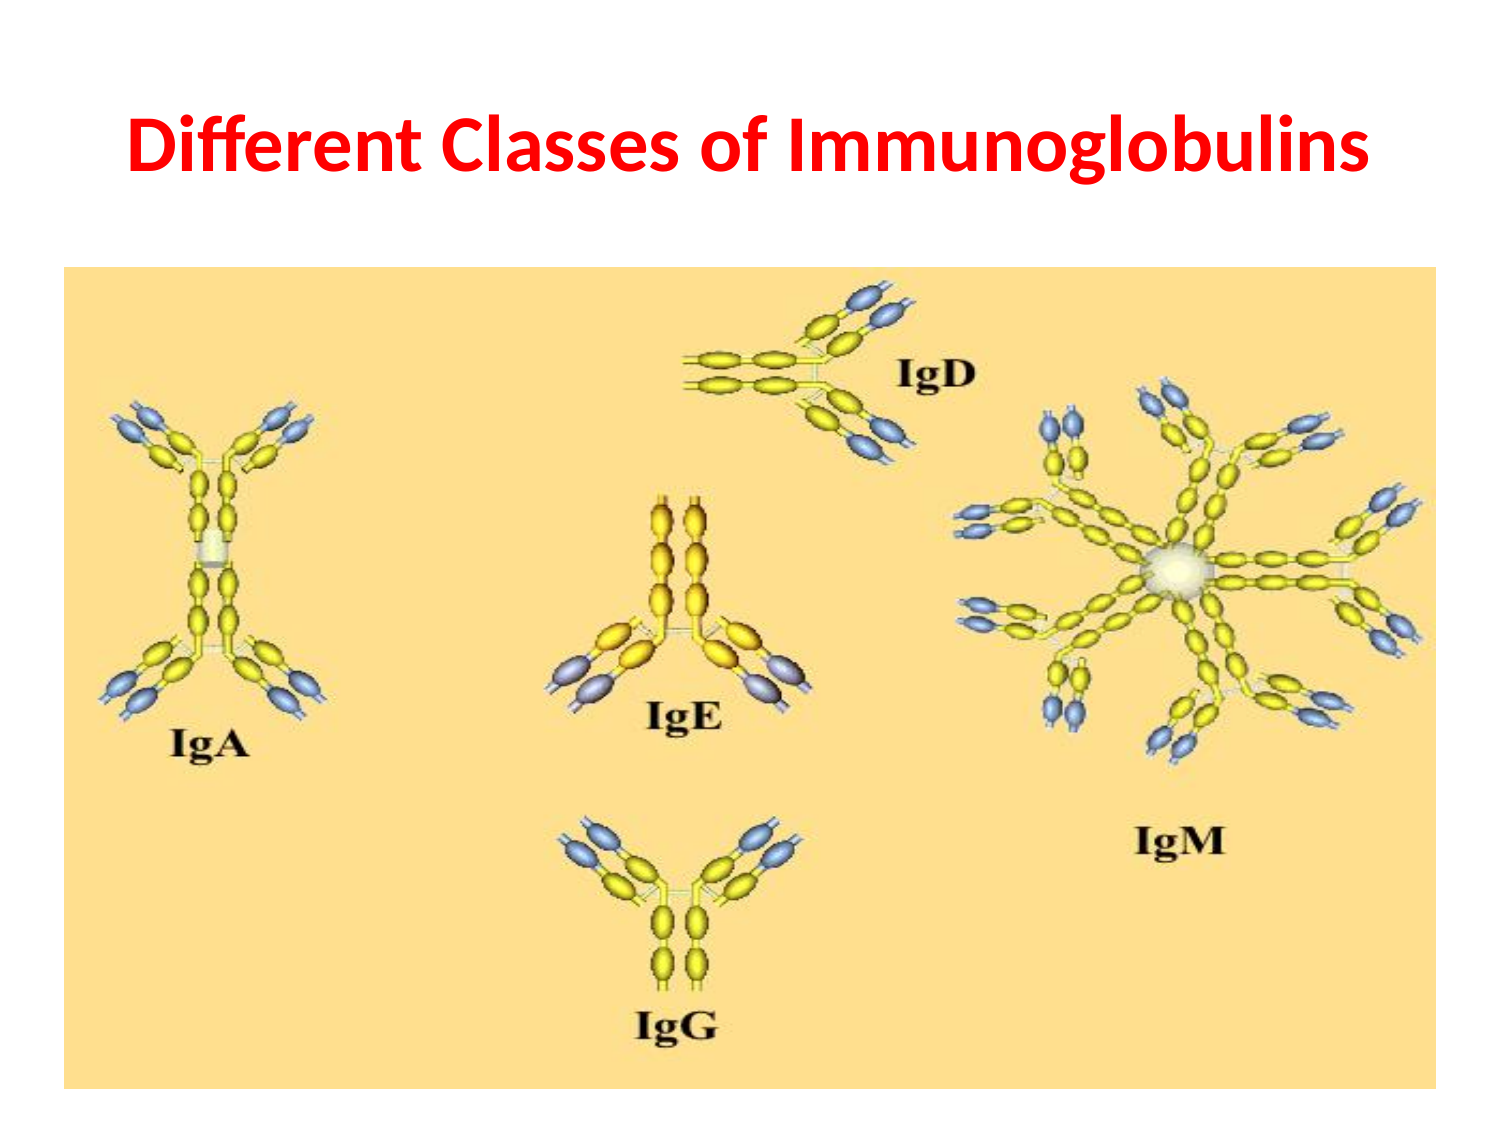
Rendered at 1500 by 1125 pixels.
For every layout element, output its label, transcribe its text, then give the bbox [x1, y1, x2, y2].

title Different Classes of Immunoglobulins [75, 45, 1425, 233]
picture [64, 266, 1436, 1089]
